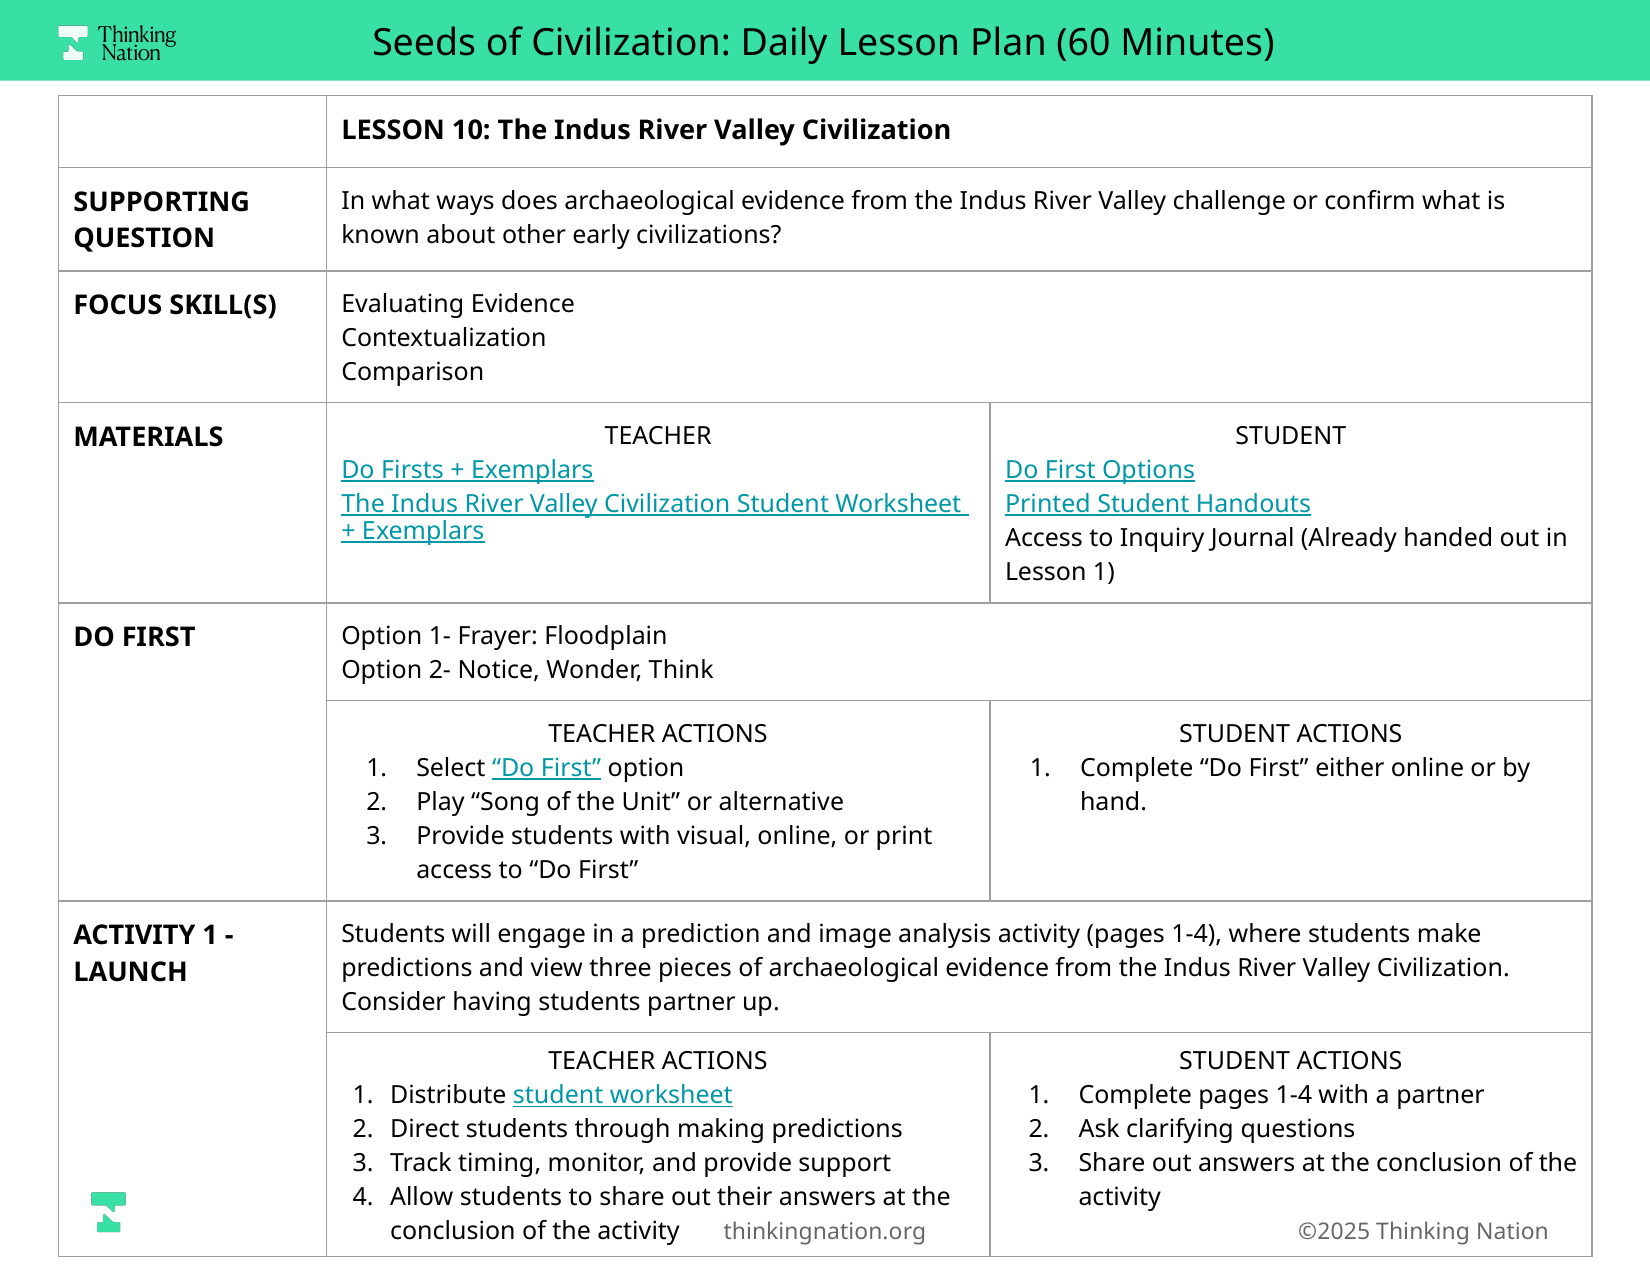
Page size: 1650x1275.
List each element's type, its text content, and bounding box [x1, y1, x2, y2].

picture [80, 1184, 136, 1240]
table_cell Option 1- Frayer: Floodplain Option 2- Notice, Wonder, Think [327, 604, 1591, 700]
table_cell Evaluating Evidence Contextualization Comparison [327, 272, 1591, 402]
table_cell STUDENT ACTIONS Complete pages 1-4 with a partner Ask clarifying questions Share out answers at the conclusion of the activity [991, 1033, 1591, 1256]
picture [45, 14, 180, 85]
table_cell ACTIVITY 1 - LAUNCH [59, 902, 326, 1256]
table_cell STUDENT Do First Options Printed Student Handouts Access to Inquiry Journal (Already handed out in Lesson 1) [991, 403, 1591, 602]
text_box Seeds of Civilization: Daily Lesson Plan (60 Minutes) [0, 0, 1650, 81]
table_cell MATERIALS [59, 403, 326, 602]
table_header [59, 96, 326, 167]
table_cell FOCUS SKILL(S) [59, 272, 326, 402]
table_cell TEACHER ACTIONS Select “Do First” option Play “Song of the Unit” or alternative Provide students with visual, online, or print access to “Do First” [327, 701, 989, 900]
table_cell Students will engage in a prediction and image analysis activity (pages 1-4), where students make predictions and view three pieces of archaeological evidence from the Indus River Valley Civilization. Consider having students partner up. [327, 902, 1591, 1032]
table_cell DO FIRST [59, 604, 326, 900]
table_header LESSON 10: The Indus River Valley Civilization [327, 96, 1591, 167]
table_cell STUDENT ACTIONS Complete “Do First” either online or by hand. [991, 701, 1591, 900]
table_cell In what ways does archaeological evidence from the Indus River Valley challenge or confirm what is known about other early civilizations? [327, 168, 1591, 270]
table_cell SUPPORTING QUESTION [59, 168, 326, 270]
table_cell TEACHER Do Firsts + Exemplars The Indus River Valley Civilization Student Worksheet + Exemplars [327, 403, 989, 602]
table_cell TEACHER ACTIONS Distribute student worksheet Direct students through making predictions Track timing, monitor, and provide support Allow students to share out their answers at the conclusion of the activity [327, 1033, 989, 1256]
